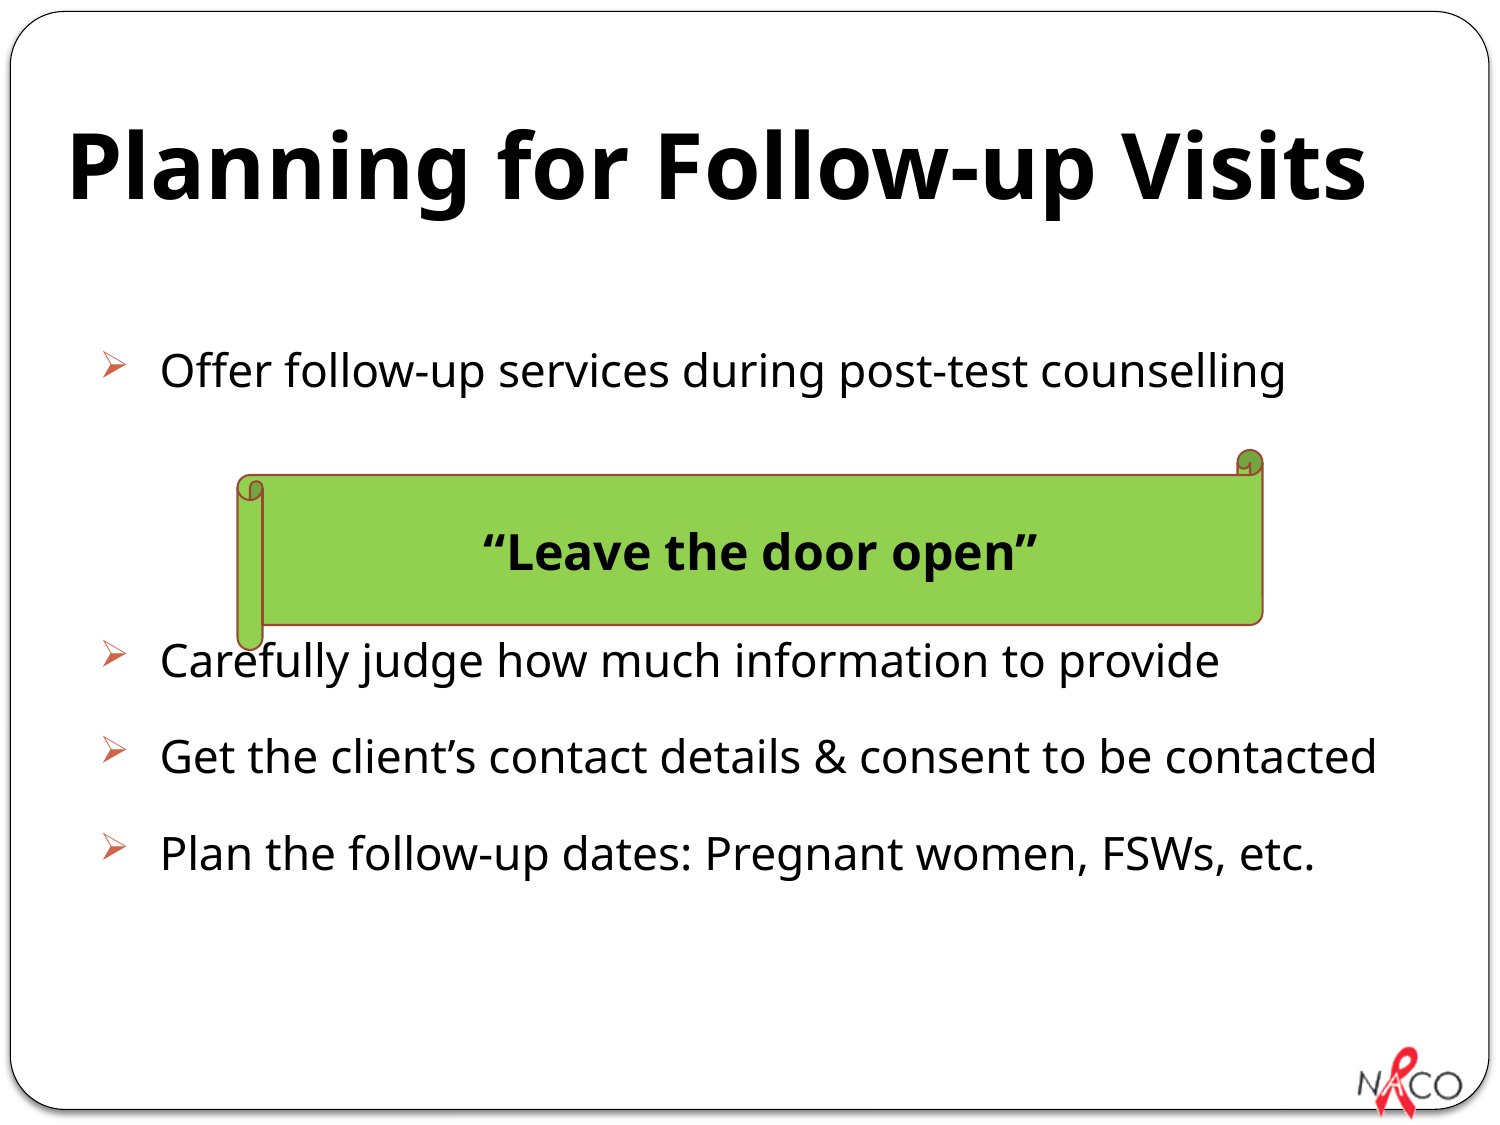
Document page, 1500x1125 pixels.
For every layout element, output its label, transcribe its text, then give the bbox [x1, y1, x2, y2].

picture [1350, 1042, 1468, 1125]
list Offer follow-up services during post-test counselling Carefully judge how much information to provide Get the client’s contact details & consent to be contacted Plan the follow-up dates: Pregnant women, FSWs, etc. [74, 237, 1426, 988]
text_box “Leave the door open” [236, 448, 1264, 652]
title Planning for Follow-up Visits [49, 44, 1426, 233]
